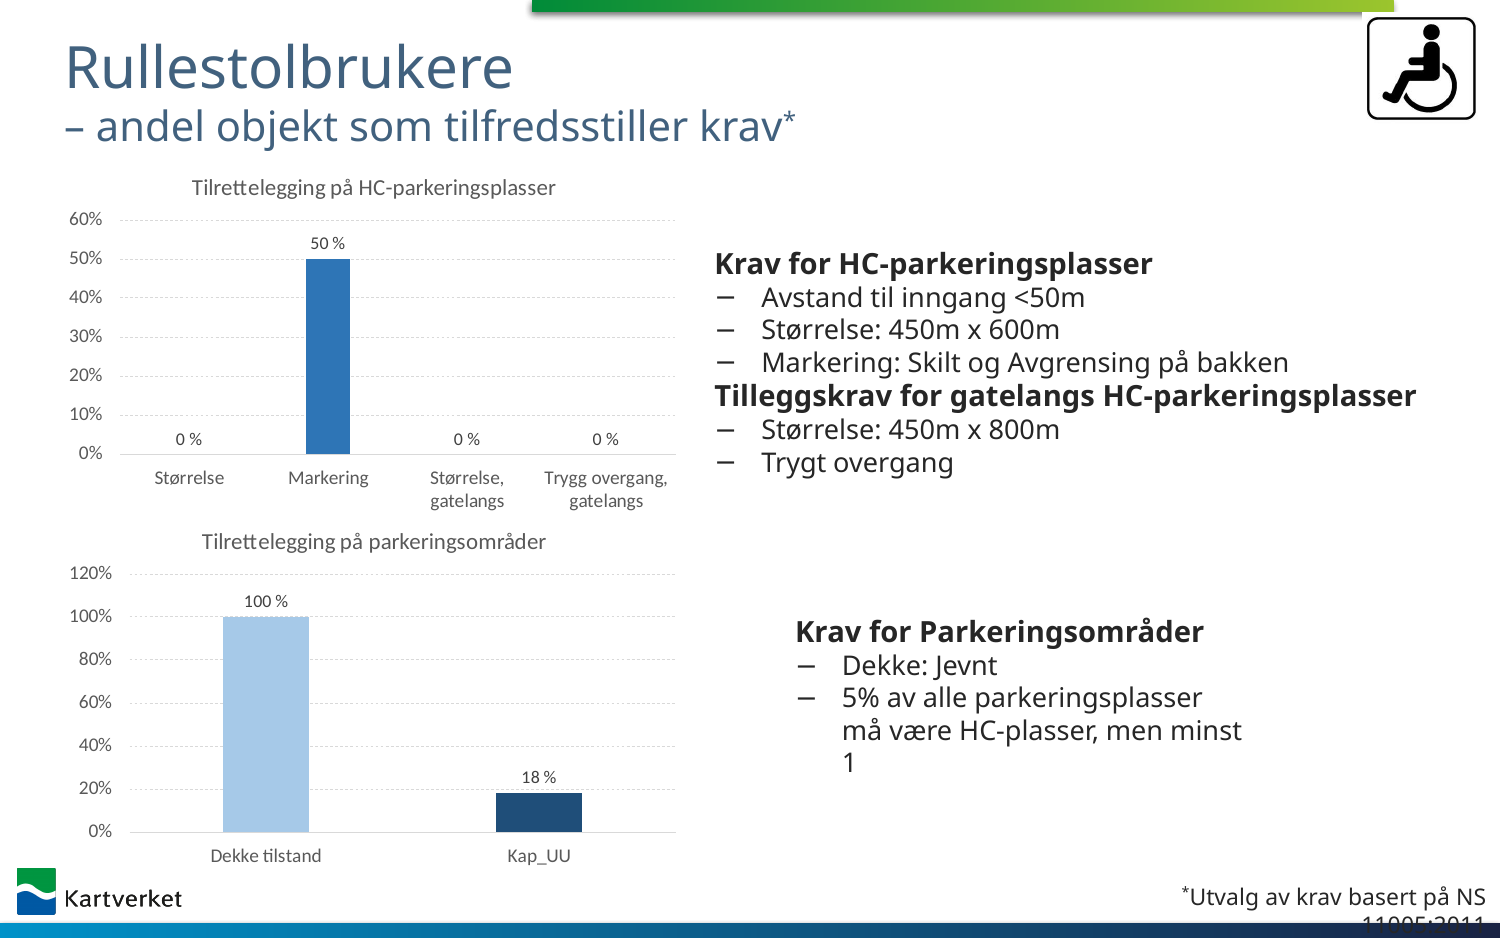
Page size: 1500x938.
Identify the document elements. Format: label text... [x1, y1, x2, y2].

text_box Krav for Parkeringsområder Dekke: Jevnt 5% av alle parkeringsplasser må være HC-plasser, men minst 1 [780, 605, 1261, 786]
text_box Rullestolbrukere – andel objekt som tilfredsstiller krav* [49, 25, 1431, 158]
picture [62, 166, 687, 519]
text_box Krav for HC-parkeringsplasser Avstand til inngang <50m Størrelse: 450m x 600m Markering: Skilt og Avgrensing på bakken Tilleggskrav for gatelangs HC-parkeringsplasser Størrelse: 450m x 800m Trygt overgang [699, 237, 1433, 485]
picture [62, 520, 687, 874]
picture [1362, 12, 1481, 126]
text_box *Utvalg av krav basert på NS 11005:2011 [1068, 873, 1500, 938]
